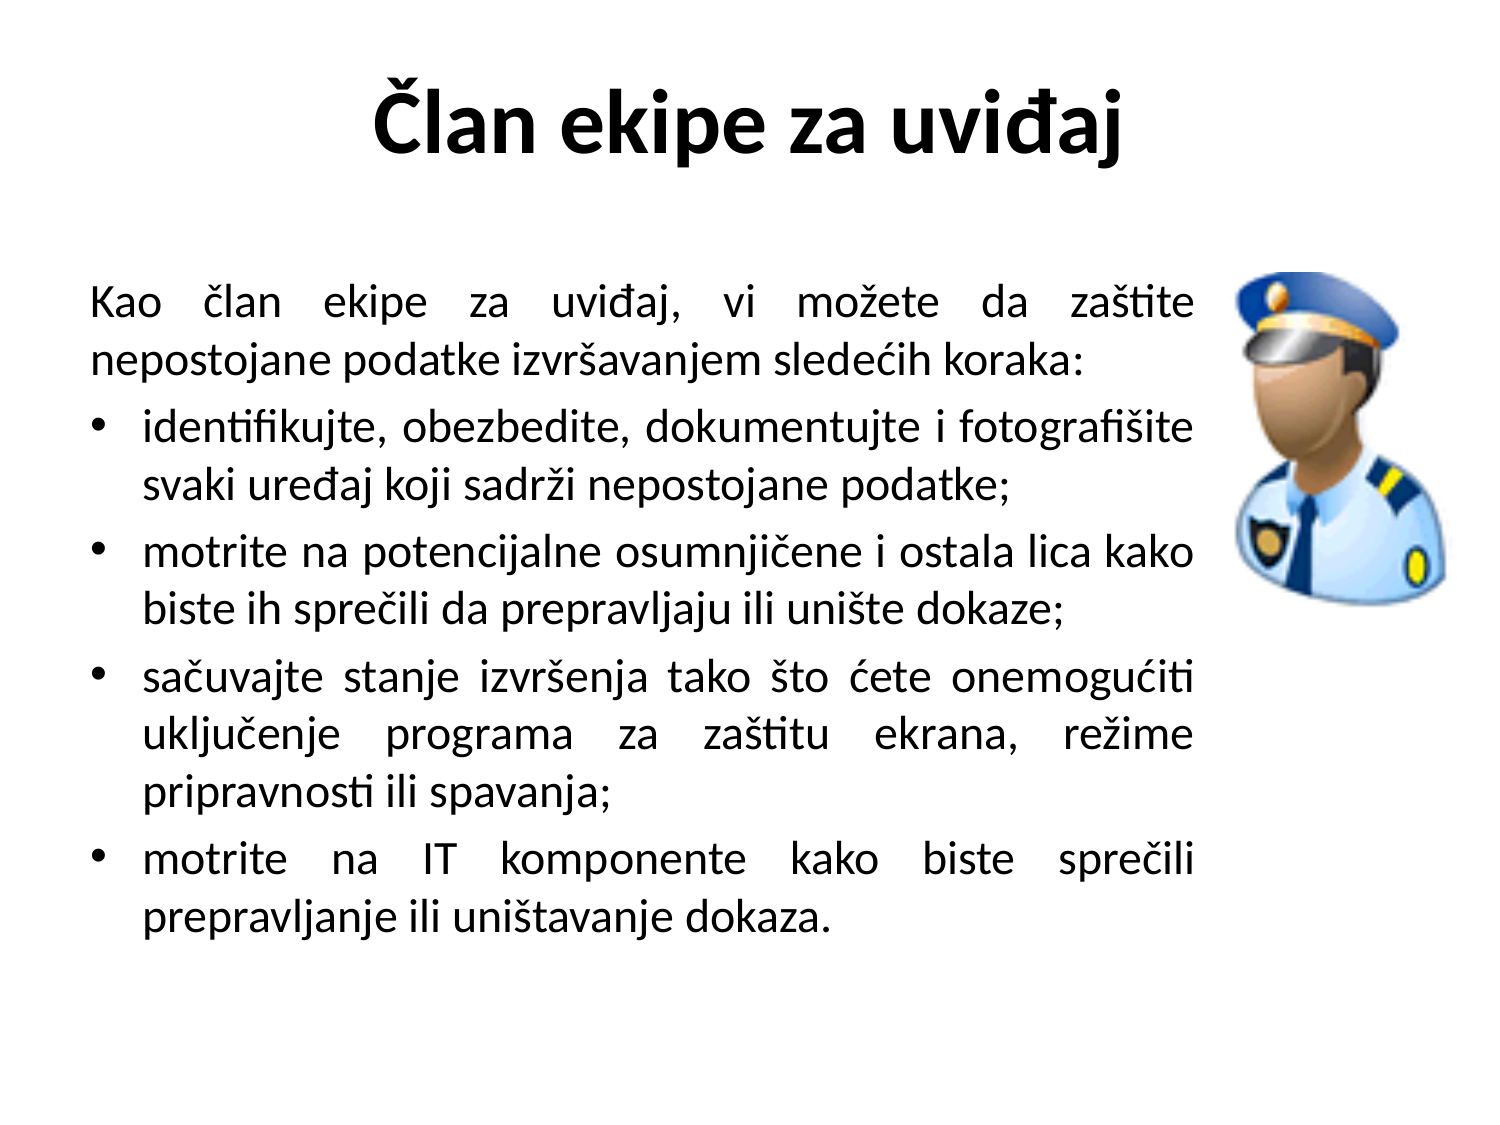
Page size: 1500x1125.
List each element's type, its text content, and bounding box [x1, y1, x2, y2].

list Kao član ekipe za uviđaj, vi možete da zaštite nepostojane podatke izvršavanjem sledećih koraka: identifikujte, obezbedite, dokumentujte i fotografišite svaki uređaj koji sadrži nepostojane podatke; motrite na potencijalne osumnjičene i ostala lica kako biste ih sprečili da prepravljaju ili unište dokaze; sačuvajte stanje izvršenja tako što ćete onemogućiti uključenje programa za zaštitu ekrana, režime pripravnosti ili spavanja; motrite na IT komponente kako biste sprečili prepravljanje ili uništavanje dokaza. [74, 262, 1212, 1006]
title Član ekipe za uviđaj [74, 44, 1426, 189]
picture [1161, 271, 1500, 611]
